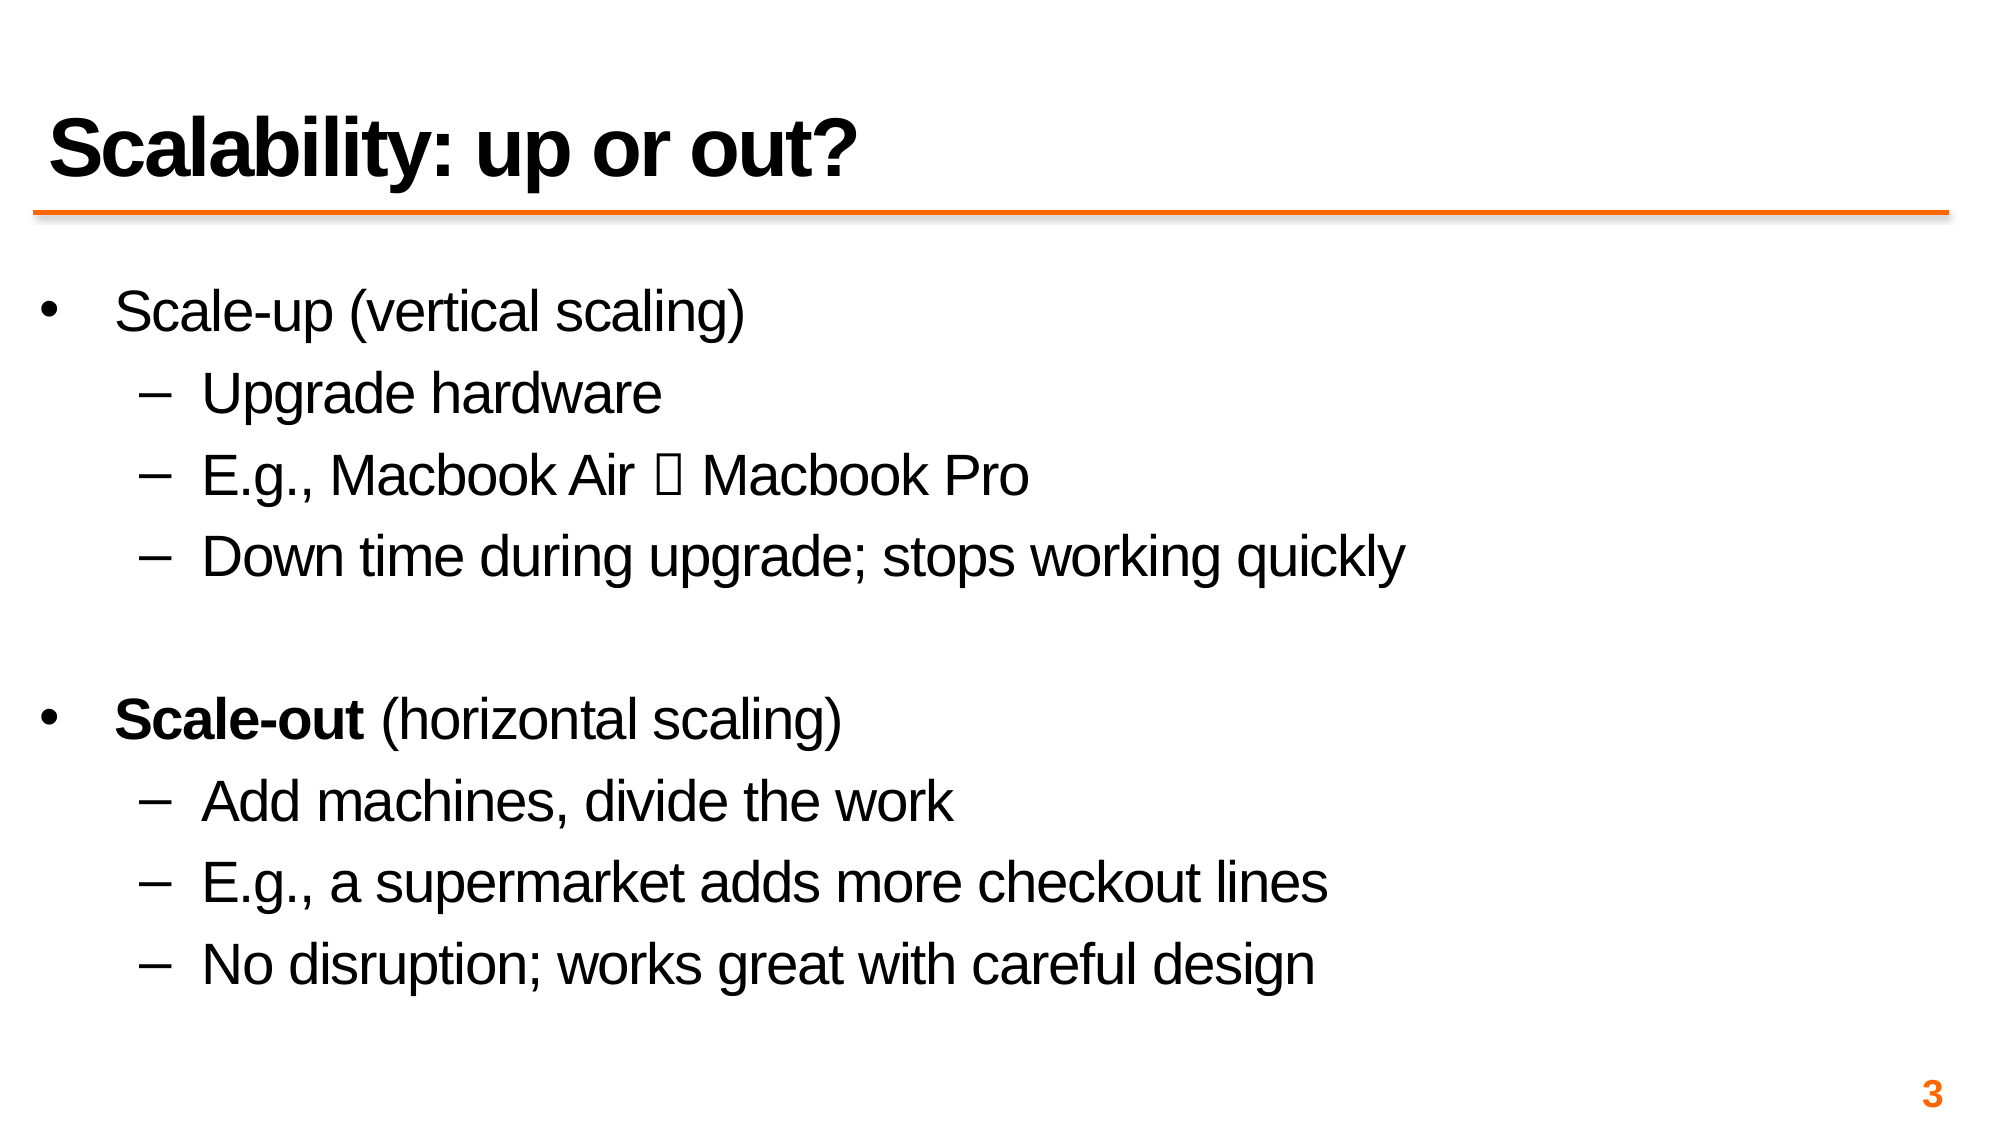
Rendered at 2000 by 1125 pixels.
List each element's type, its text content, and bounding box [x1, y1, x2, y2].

list Scale-up (vertical scaling) Upgrade hardware E.g., Macbook Air  Macbook Pro Down time during upgrade; stops working quickly Scale-out (horizontal scaling) Add machines, divide the work E.g., a supermarket adds more checkout lines No disruption; works great with careful design [33, 267, 1950, 1076]
title Scalability: up or out? [33, 24, 1950, 201]
slide_number 3 [1482, 1074, 1950, 1110]
